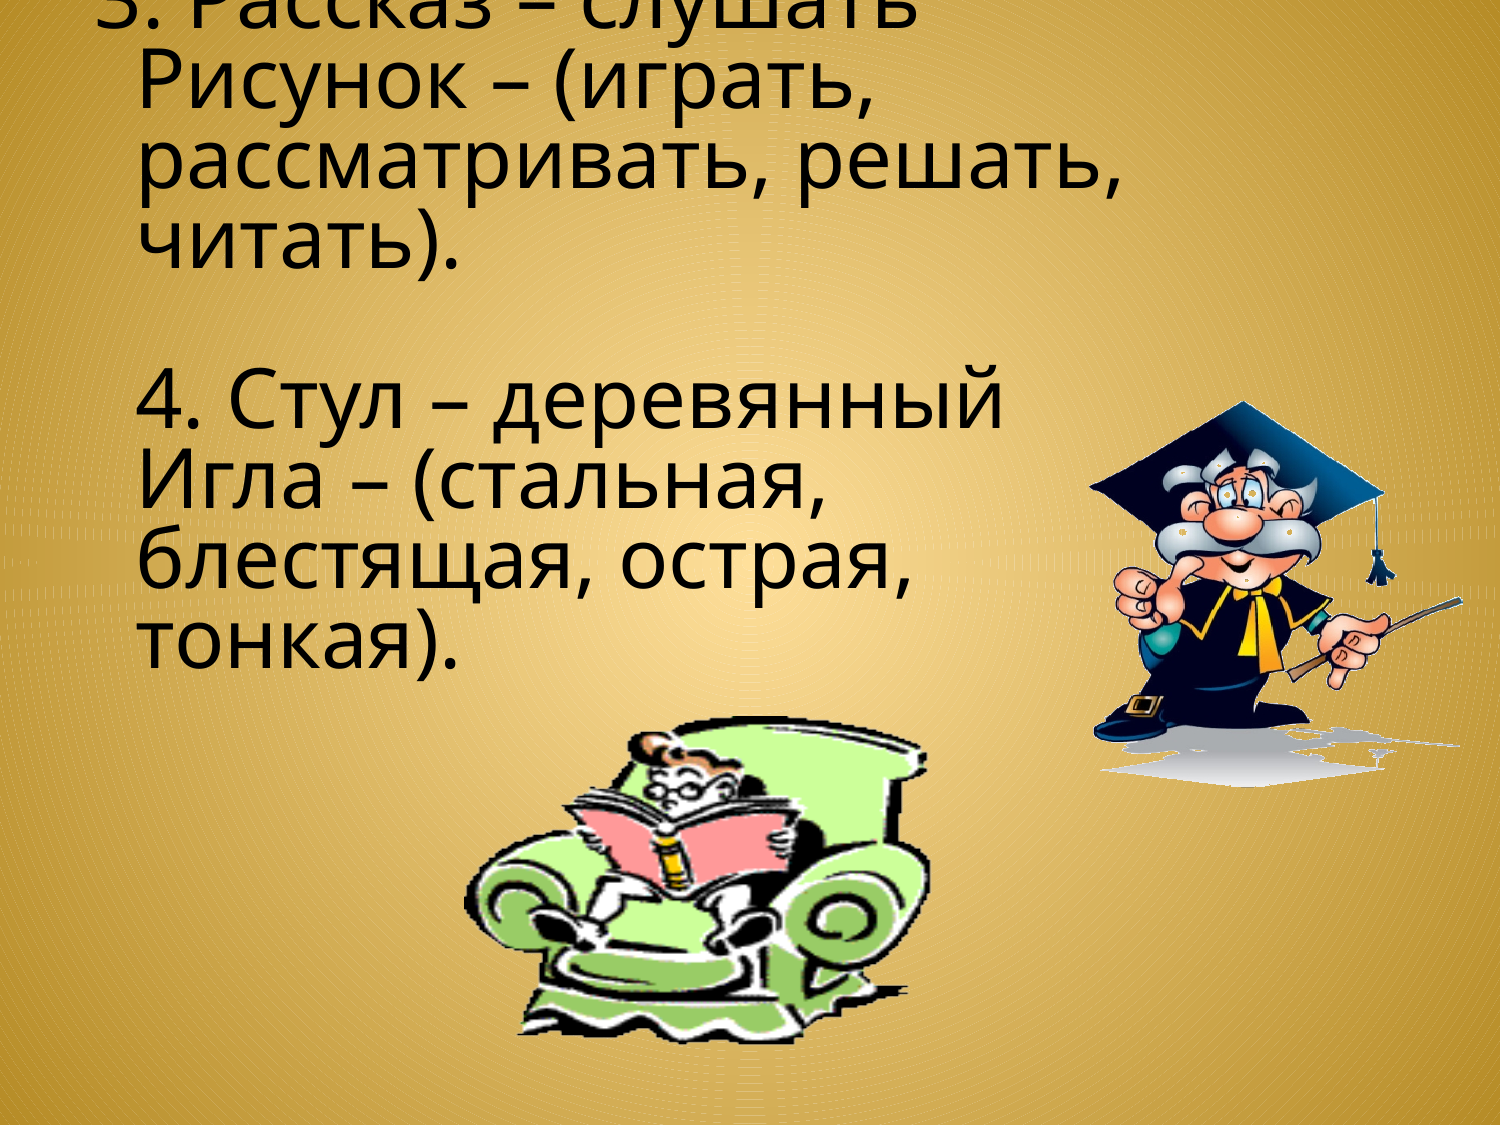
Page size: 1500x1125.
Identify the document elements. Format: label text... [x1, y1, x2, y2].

picture [457, 712, 938, 1051]
picture [1087, 399, 1463, 788]
title 3. Рассказ – слушать Рисунок – (играть, рассматривать, решать, читать). 4. Стул – деревянный Игла – (стальная, блестящая, острая, тонкая). [35, 36, 1263, 713]
